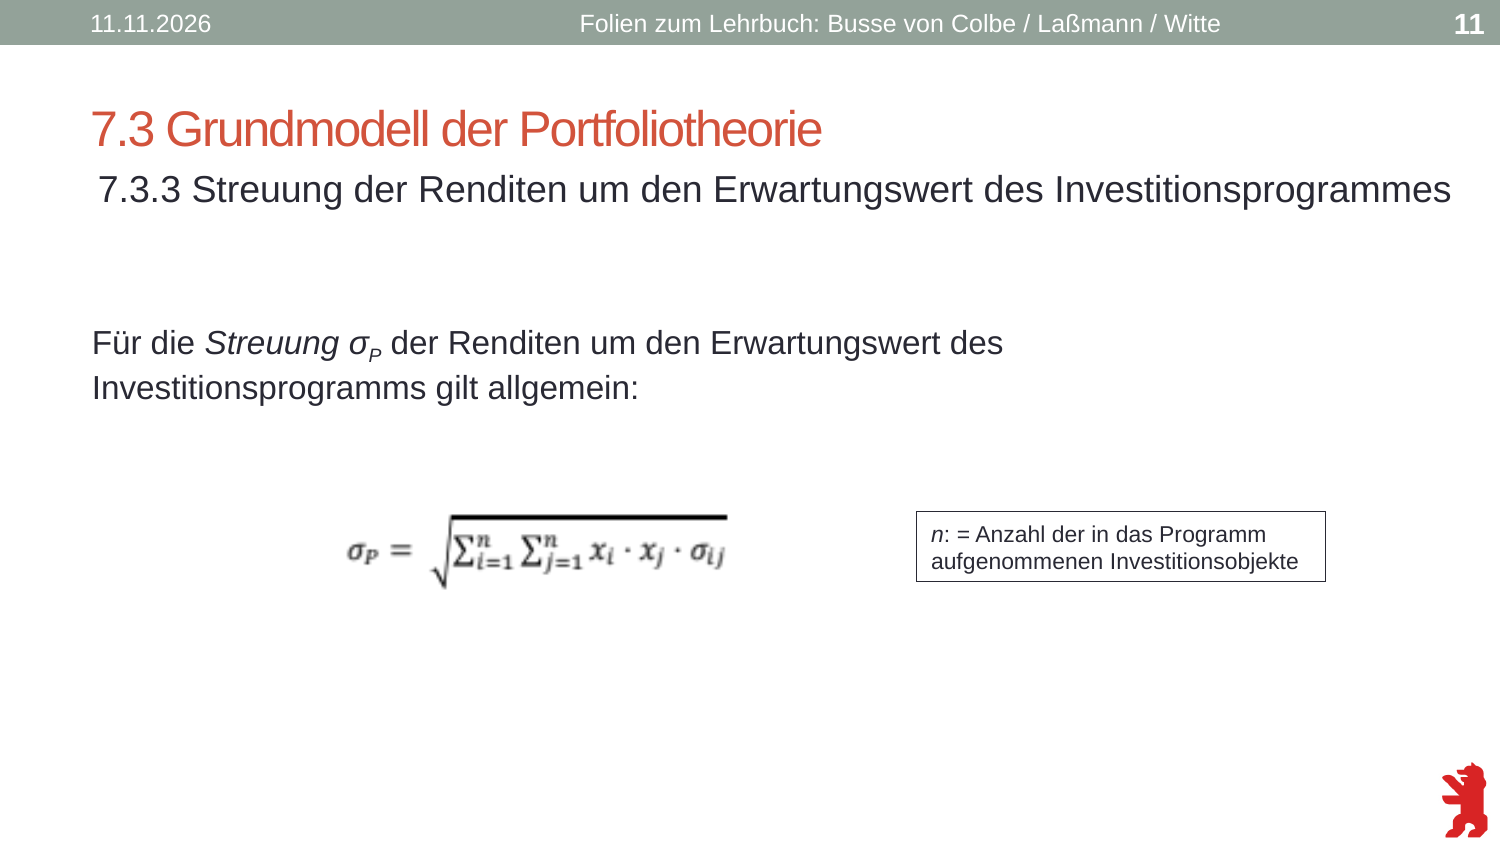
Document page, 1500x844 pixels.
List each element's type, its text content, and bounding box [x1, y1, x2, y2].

text_box n: = Anzahl der in das Programm aufgenommenen Investitionsobjekte [916, 511, 1326, 582]
text_box Für die Streuung σP der Renditen um den Erwartungswert des Investitionsprogramms gilt allgemein: [77, 313, 1029, 454]
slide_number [75, 2, 550, 43]
picture [1434, 760, 1500, 844]
picture [306, 481, 766, 630]
footer Folien zum Lehrbuch: Busse von Colbe / Laßmann / Witte [562, 2, 1238, 43]
slide_number 11 [1325, 2, 1500, 43]
text_box 7.3.3 Streuung der Renditen um den Erwartungswert des Investitionsprogrammes [83, 157, 1468, 217]
title 7.3 Grundmodell der Portfoliotheorie [75, 65, 1425, 188]
